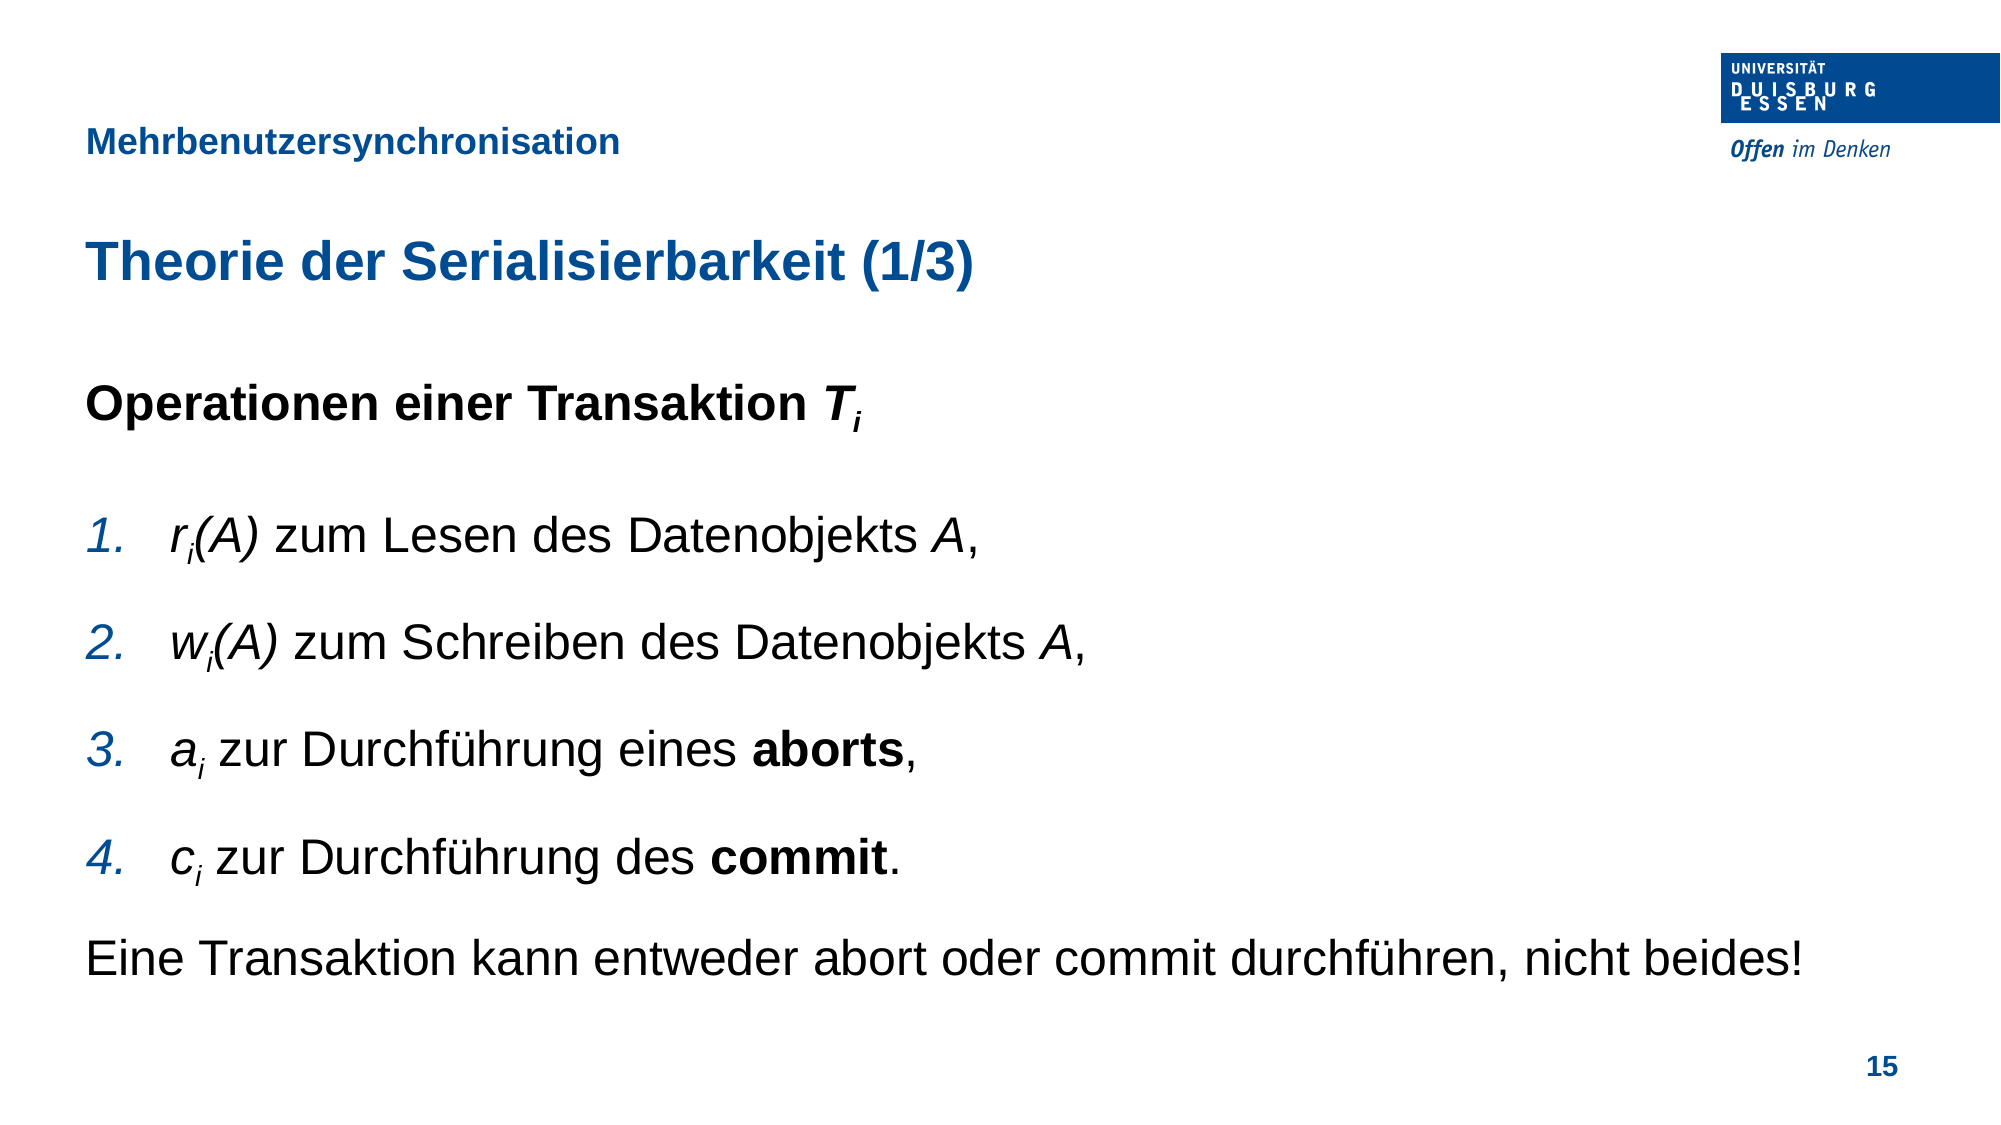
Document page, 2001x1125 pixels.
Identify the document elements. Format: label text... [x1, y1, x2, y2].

picture [1721, 53, 2000, 162]
slide_number 15 [1677, 1039, 1914, 1081]
list Operationen einer Transaktion Ti ri(A) zum Lesen des Datenobjekts A, wi(A) zum Schreiben des Datenobjekts A, ai zur Durchführung eines aborts, ci zur Durchführung des commit. Eine Transaktion kann entweder abort oder commit durchführen, nicht beides! [85, 363, 1915, 1018]
list Theorie der Serialisierbarkeit (1/3) [85, 225, 1696, 301]
list Mehrbenutzersynchronisation [85, 121, 1696, 163]
